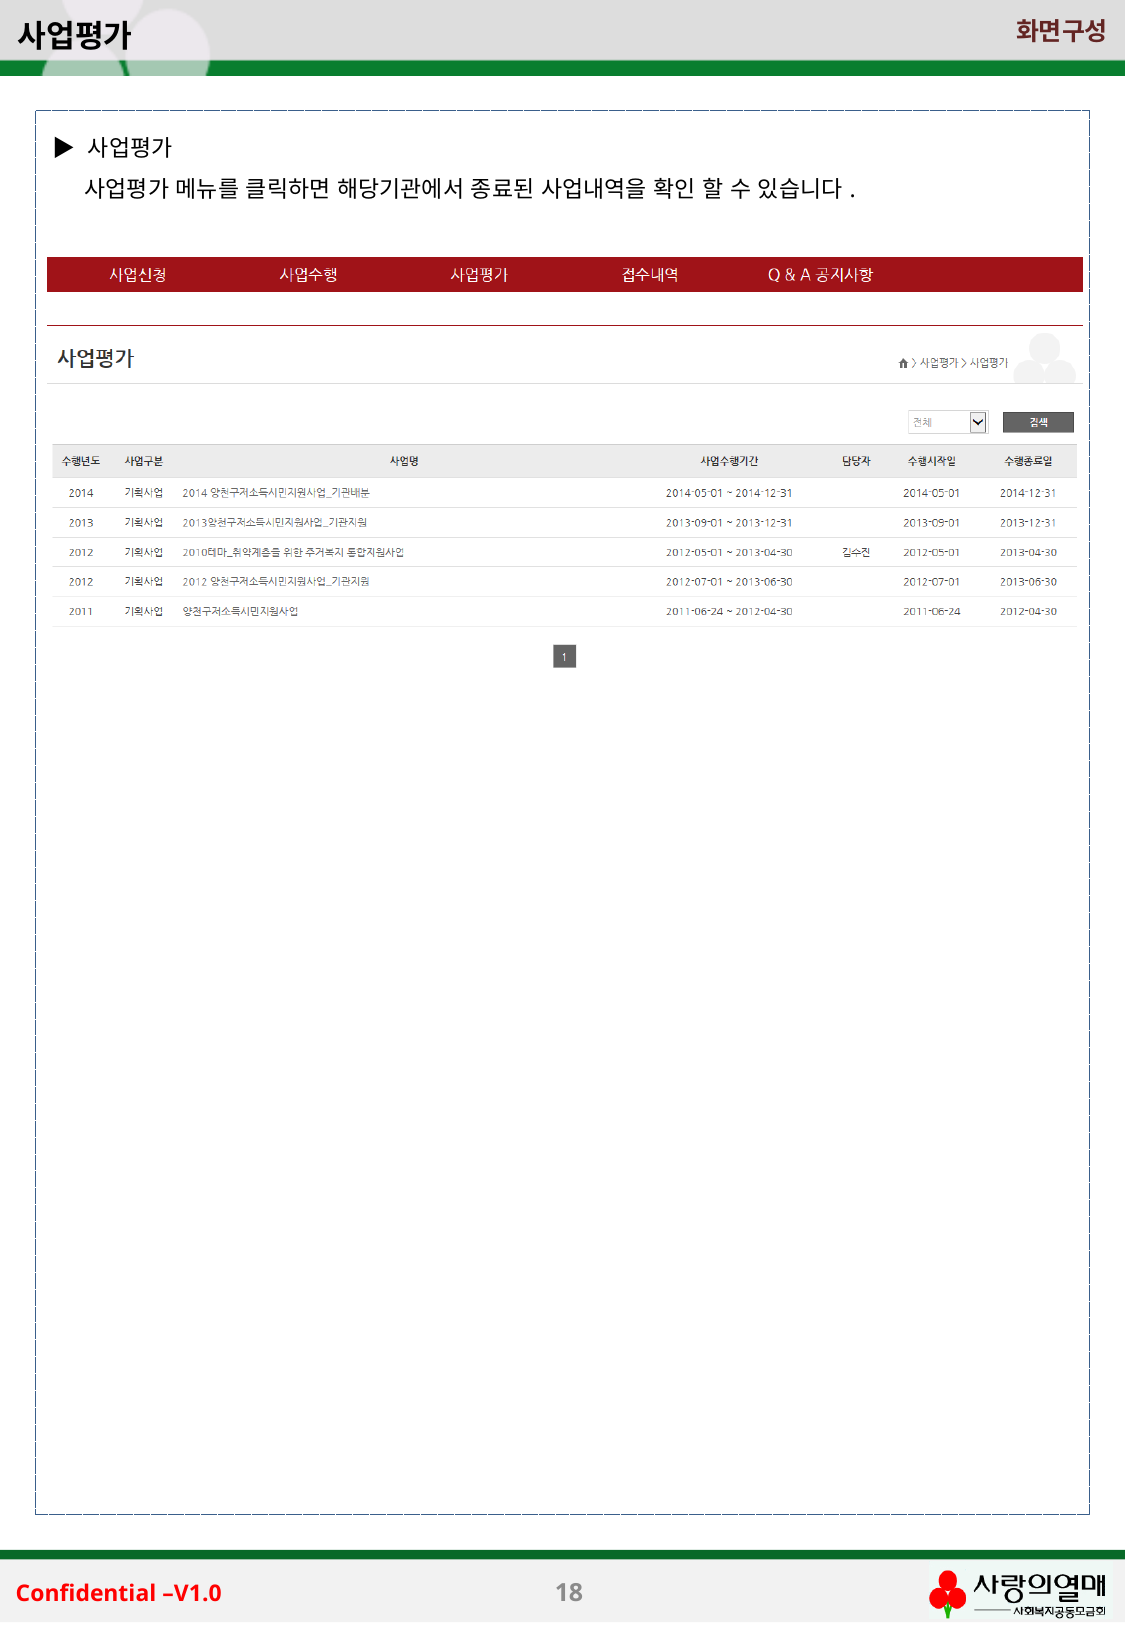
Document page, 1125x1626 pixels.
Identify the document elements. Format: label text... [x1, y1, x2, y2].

text_box ▶ 사업평가 사업평가 메뉴를 클릭하면 해당기관에서 종료된 사업내역을 확인 할 수 있습니다. [37, 111, 1083, 210]
slide_number 18 [509, 1567, 628, 1619]
picture [46, 257, 1083, 673]
title 사업평가 [1, 0, 727, 70]
picture [0, 0, 1125, 76]
picture [929, 1561, 1113, 1619]
